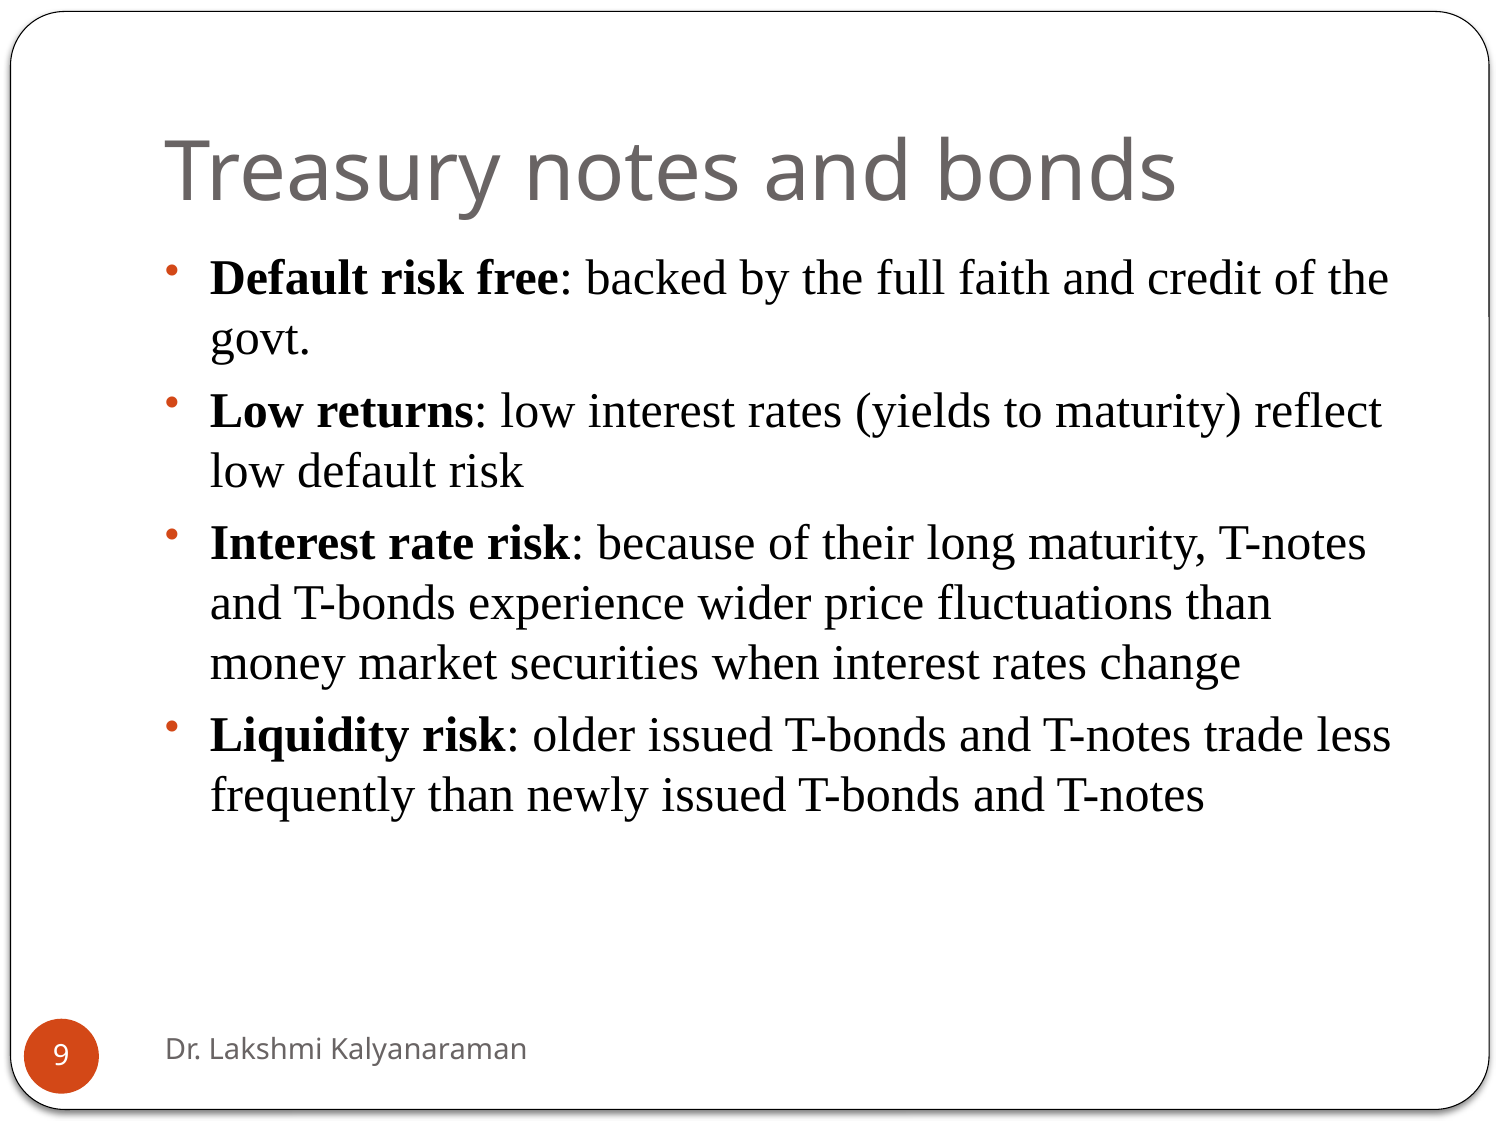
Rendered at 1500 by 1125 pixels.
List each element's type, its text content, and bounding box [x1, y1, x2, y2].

footer Dr. Lakshmi Kalyanaraman [150, 1012, 800, 1088]
title Treasury notes and bonds [150, 45, 1425, 233]
list Default risk free: backed by the full faith and credit of the govt. Low returns: low interest rates (yields to maturity) reflect low default risk Interest rate risk: because of their long maturity, T-notes and T-bonds experience wider price fluctuations than money market securities when interest rates change Liquidity risk: older issued T-bonds and T-notes trade less frequently than newly issued T-bonds and T-notes [150, 237, 1425, 988]
slide_number 9 [23, 1018, 99, 1094]
